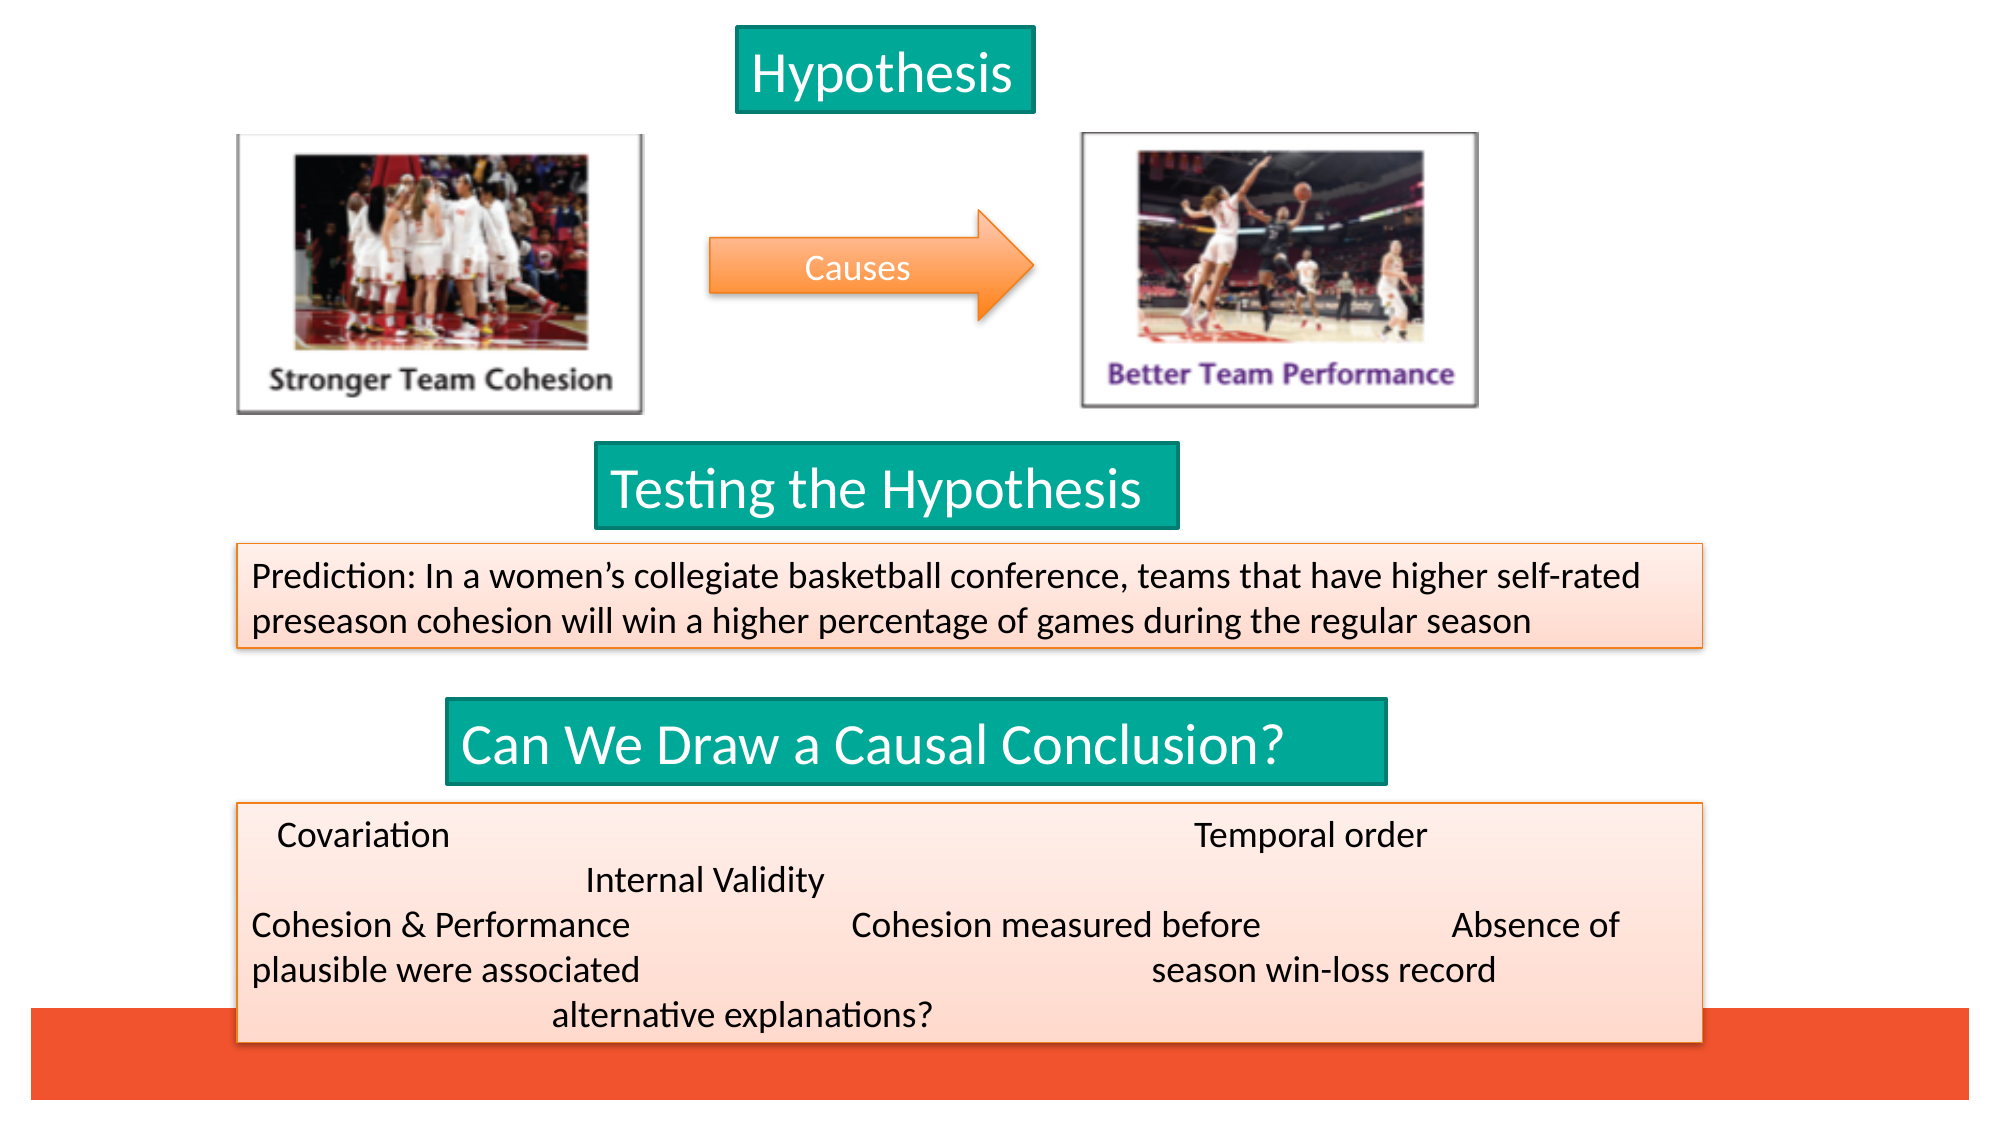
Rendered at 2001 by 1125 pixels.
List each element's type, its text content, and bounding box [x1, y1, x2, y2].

text_box Can We Draw a Causal Conclusion? [445, 697, 1388, 786]
picture [1078, 132, 1480, 415]
text_box Covariation Temporal order Internal Validity Cohesion & Performance Cohesion measured before Absence of plausible were associated season win-loss record alternative explanations? [236, 802, 1703, 1043]
picture [236, 134, 645, 415]
text_box Causes [709, 209, 1035, 322]
text_box Prediction: In a women’s collegiate basketball conference, teams that have higher self-rated preseason cohesion will win a higher percentage of games during the regular season [236, 543, 1703, 649]
text_box Hypothesis [735, 25, 1036, 114]
text_box Testing the Hypothesis [594, 441, 1180, 530]
